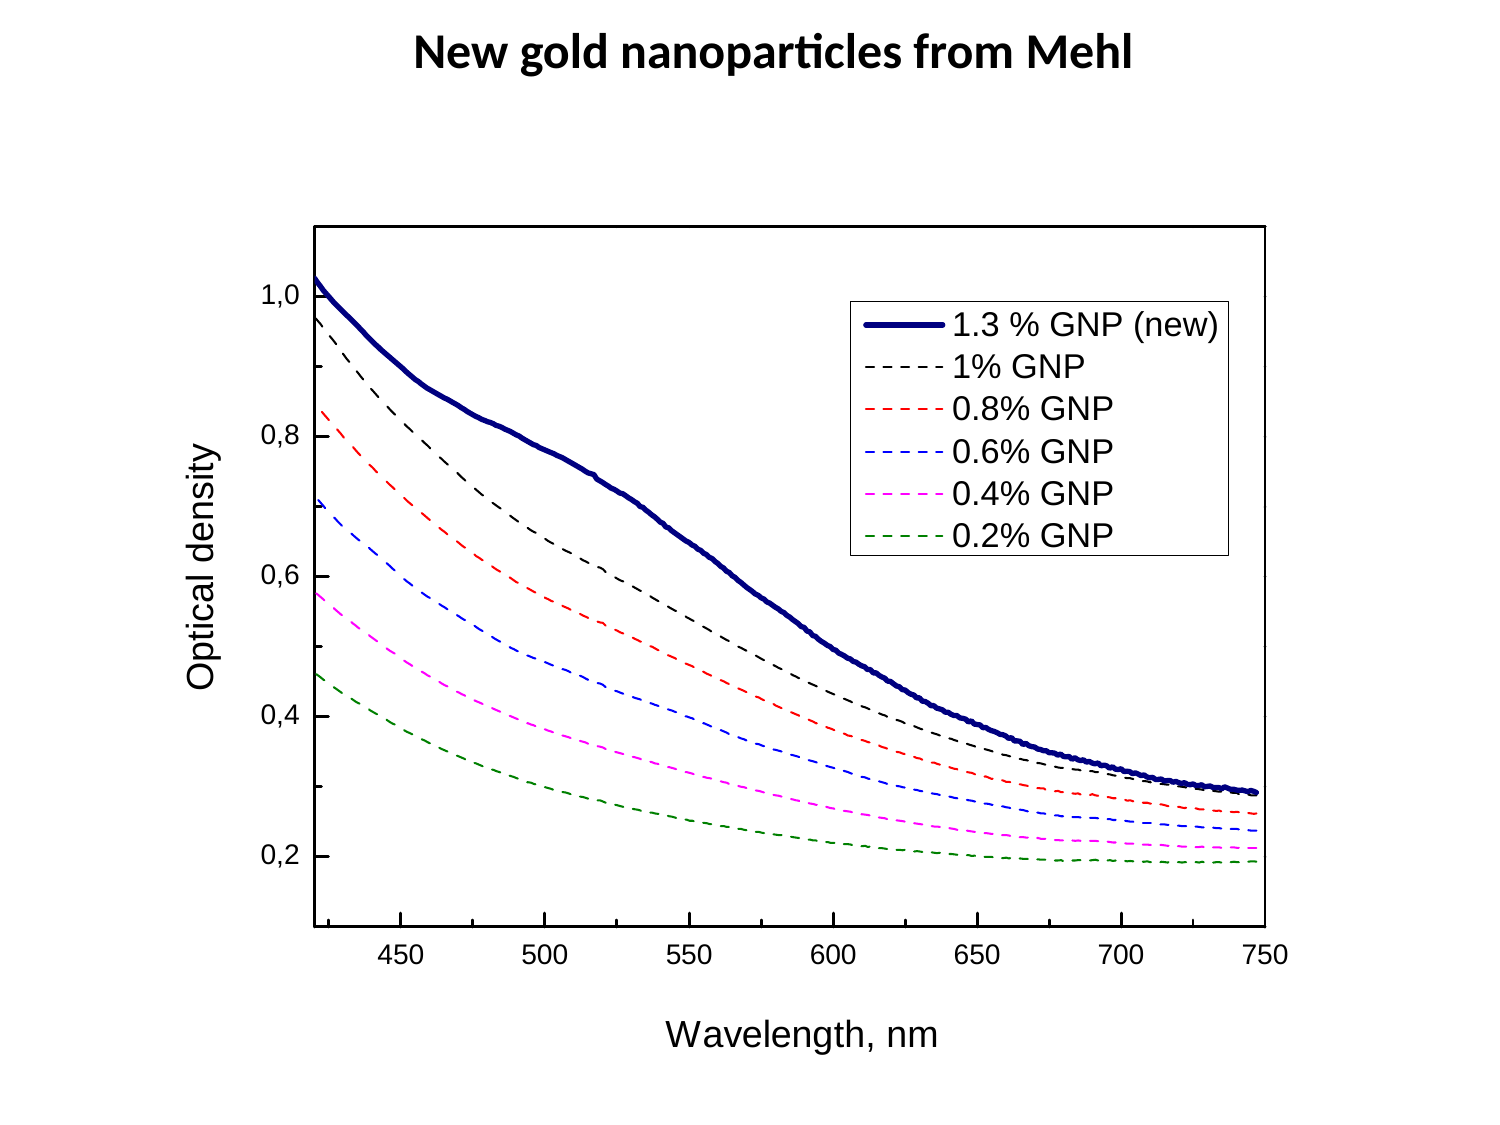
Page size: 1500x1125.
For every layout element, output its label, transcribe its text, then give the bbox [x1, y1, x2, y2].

text_box New gold nanoparticles from Mehl [159, 11, 1388, 111]
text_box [64, 113, 1459, 1089]
